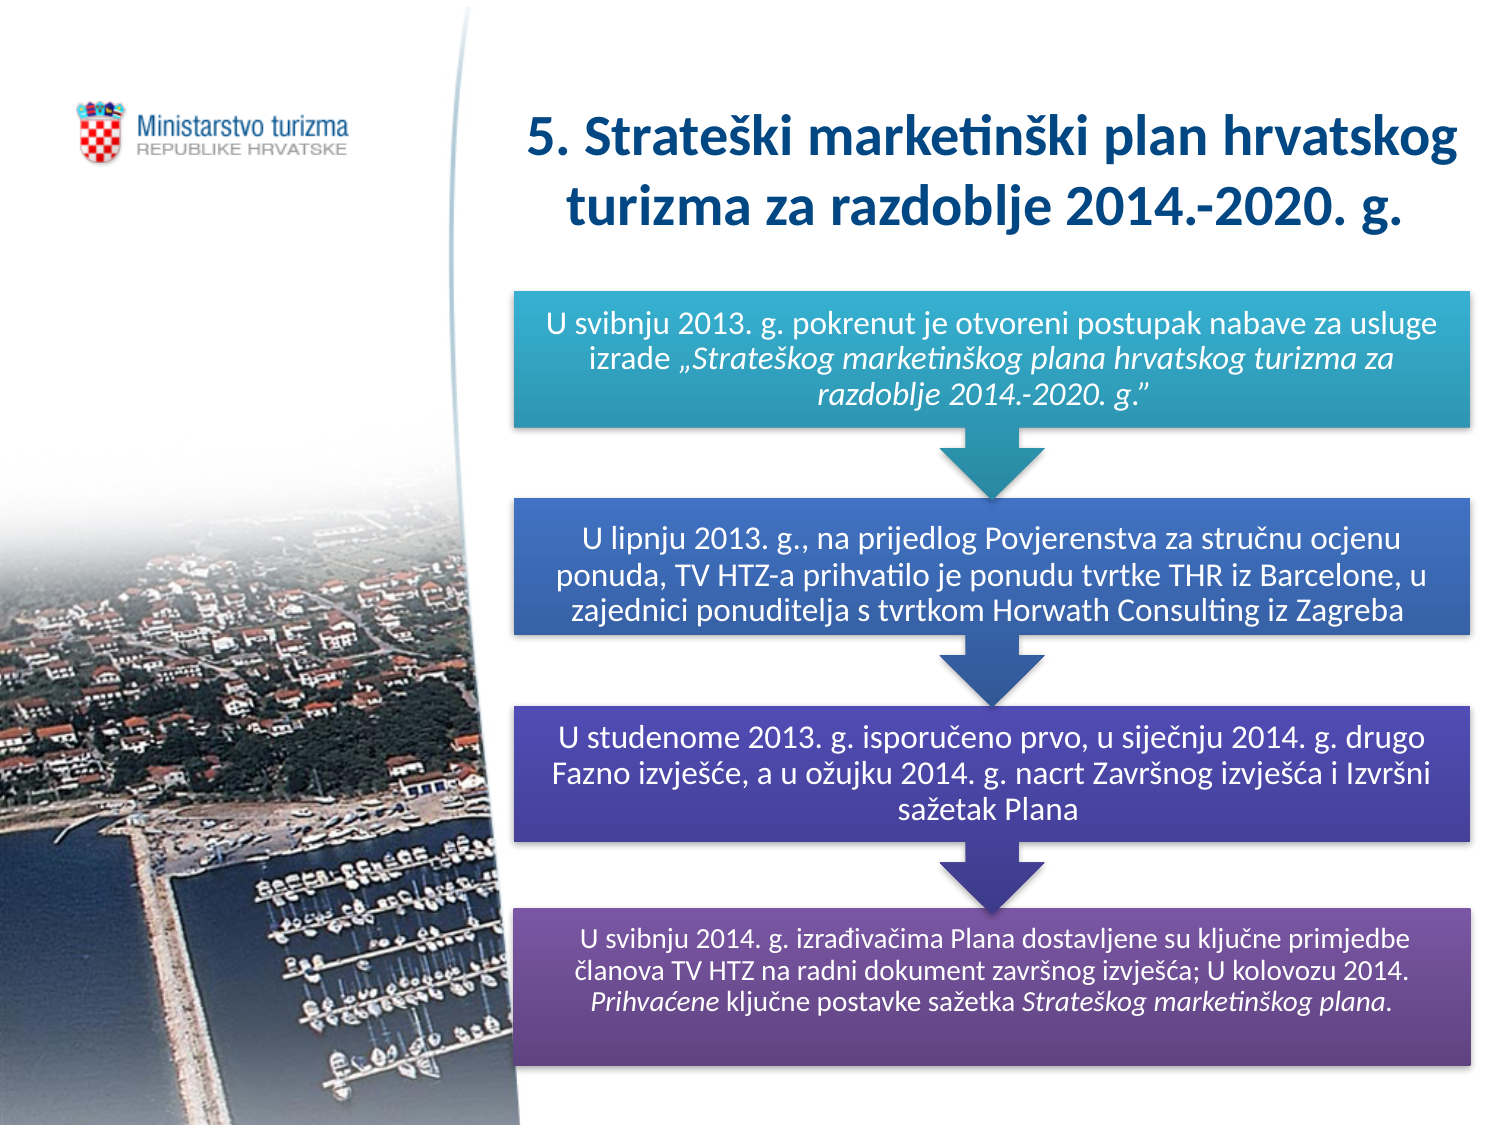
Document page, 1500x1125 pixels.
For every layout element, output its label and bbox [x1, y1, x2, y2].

picture [0, 4, 1500, 1125]
text_box [513, 290, 1471, 1071]
